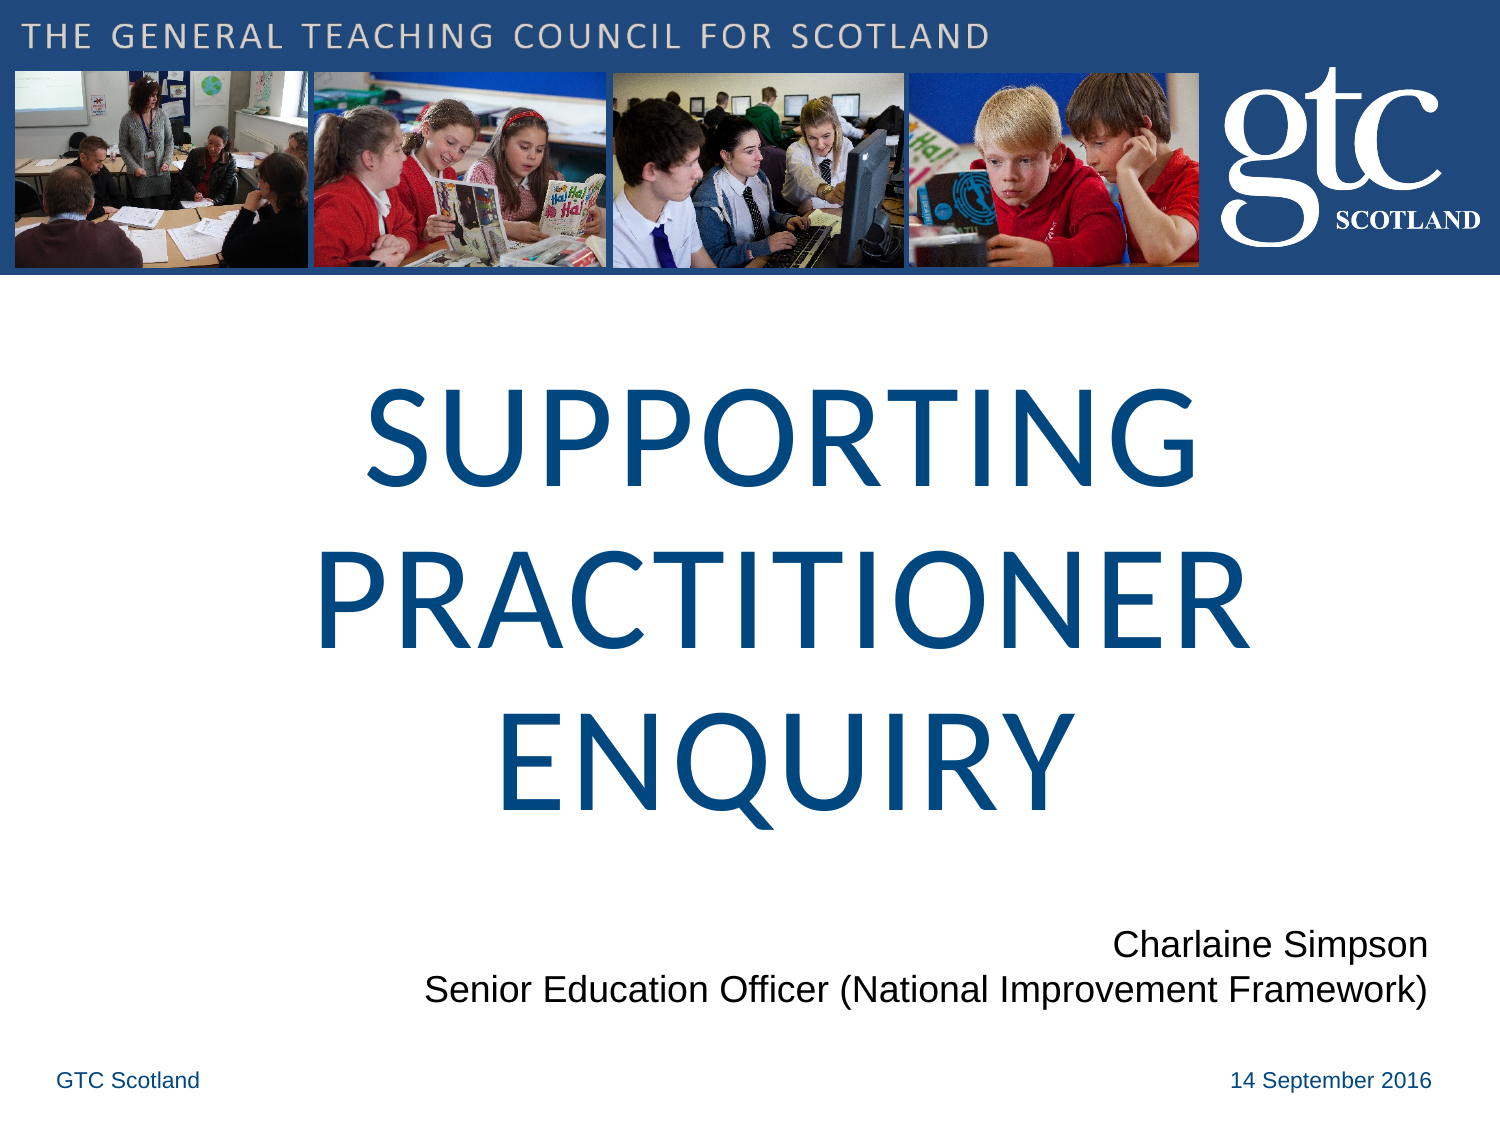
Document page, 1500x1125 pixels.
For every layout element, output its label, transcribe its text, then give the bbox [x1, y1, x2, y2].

footer GTC Scotland [41, 1058, 529, 1102]
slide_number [1074, 1058, 1447, 1102]
picture [0, 0, 1199, 268]
picture [1221, 66, 1480, 247]
text_box Supporting Practitioner Enquiry [147, 349, 1423, 882]
text_box Charlaine Simpson Senior Education Officer (National Improvement Framework) [409, 912, 1444, 1018]
